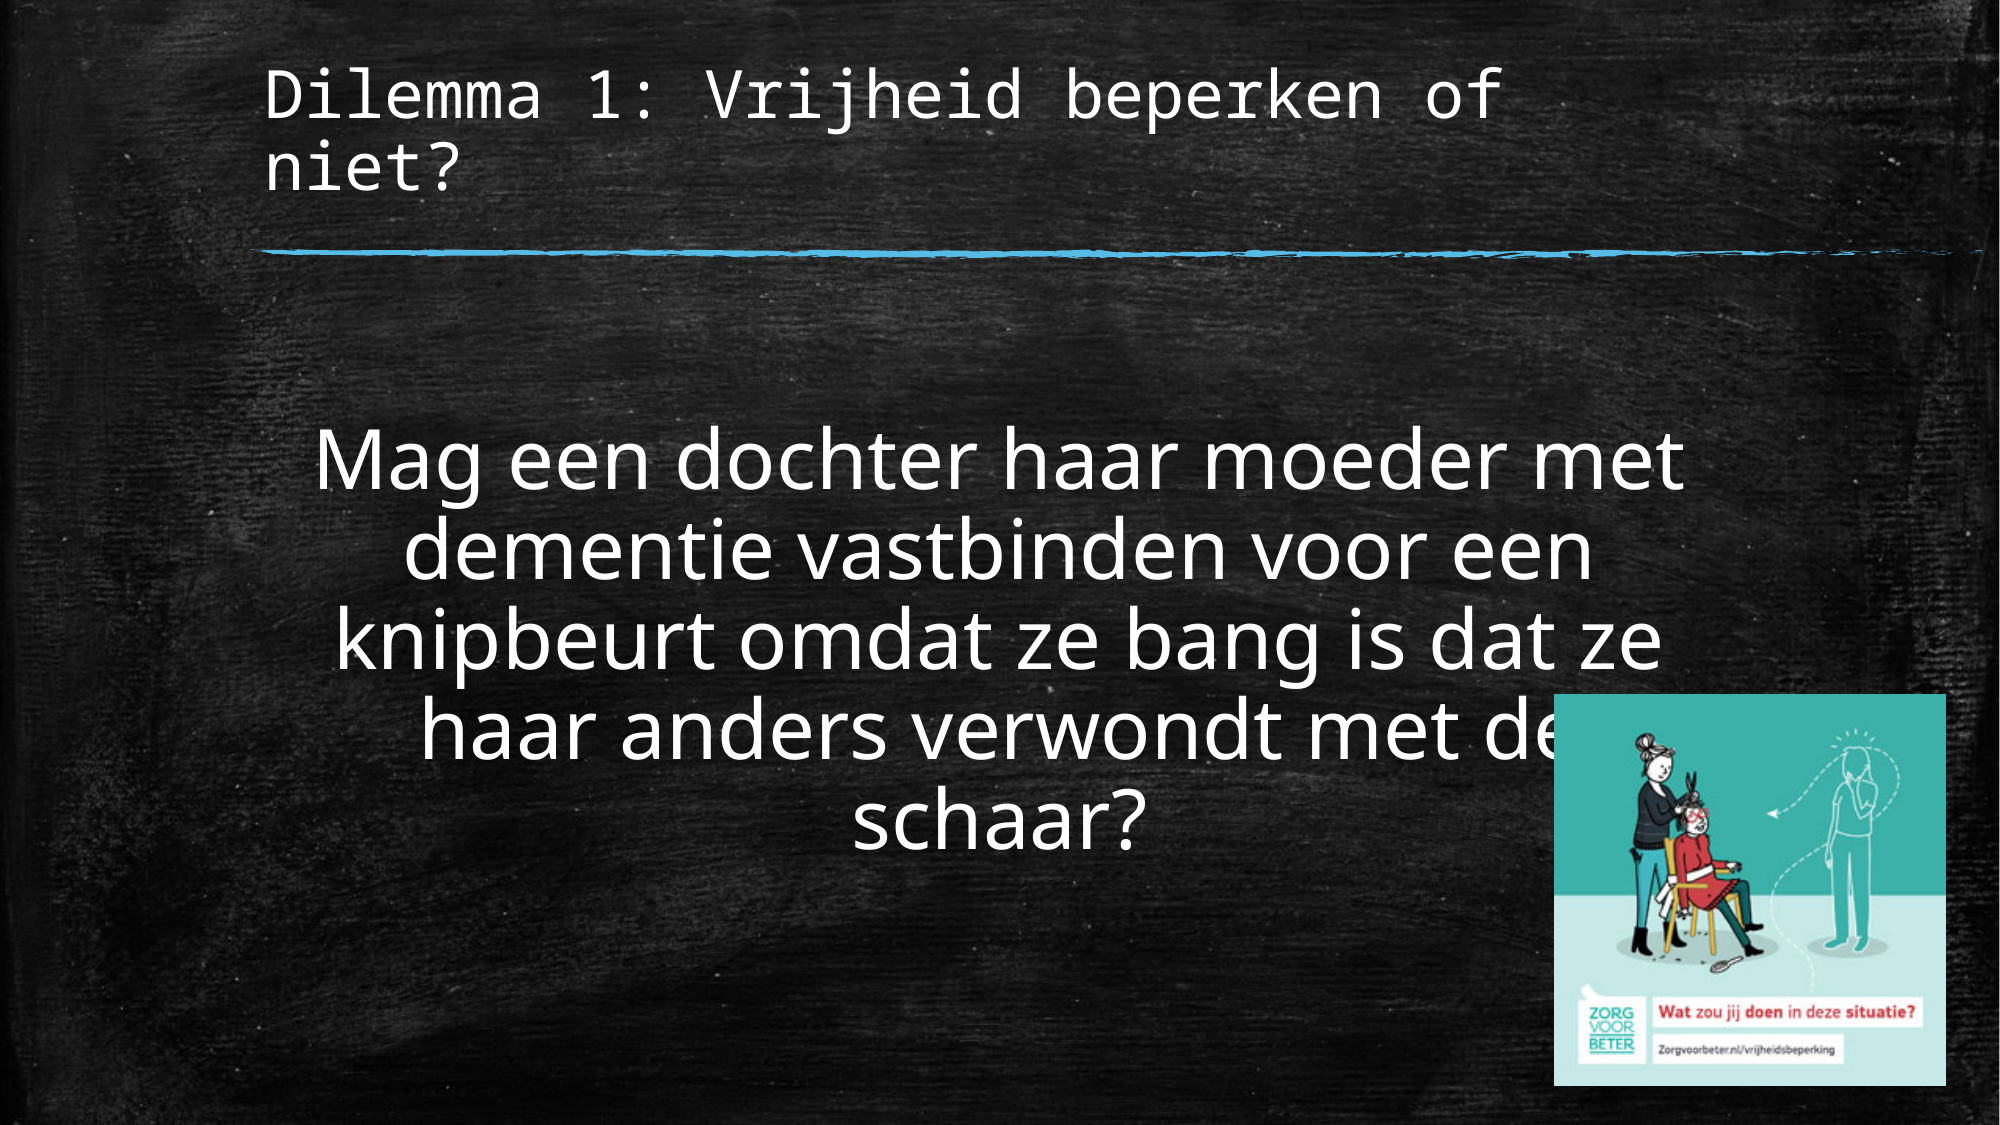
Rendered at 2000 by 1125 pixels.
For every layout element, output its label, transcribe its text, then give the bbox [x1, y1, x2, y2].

picture [1554, 694, 1946, 1086]
title Dilemma 1: Vrijheid beperken of niet? [249, 45, 1750, 213]
list Mag een dochter haar moeder met dementie vastbinden voor een knipbeurt omdat ze bang is dat ze haar anders verwondt met de schaar? [249, 312, 1750, 1013]
